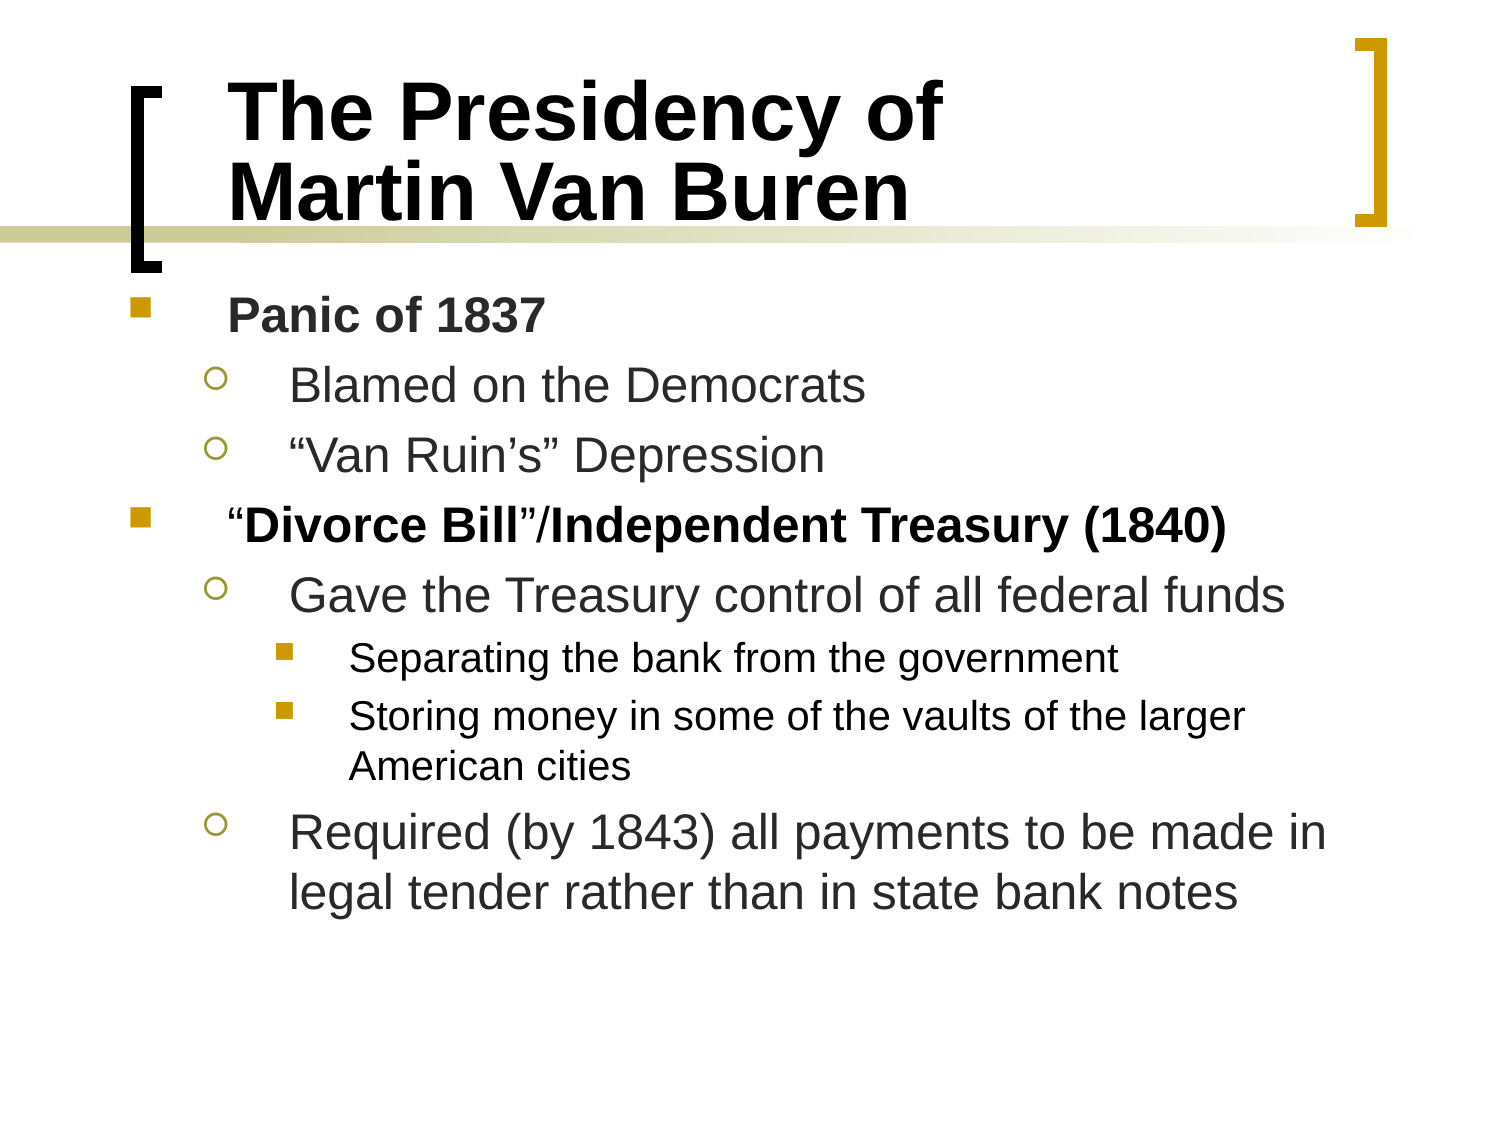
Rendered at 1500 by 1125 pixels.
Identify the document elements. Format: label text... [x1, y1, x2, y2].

text_box The Presidency of Martin Van Buren [212, 24, 1375, 288]
list Panic of 1837 Blamed on the Democrats “Van Ruin’s” Depression “Divorce Bill”/Independent Treasury (1840) Gave the Treasury control of all federal funds Separating the bank from the government Storing money in some of the vaults of the larger American cities Required (by 1843) all payments to be made in legal tender rather than in state bank notes [112, 275, 1388, 1125]
